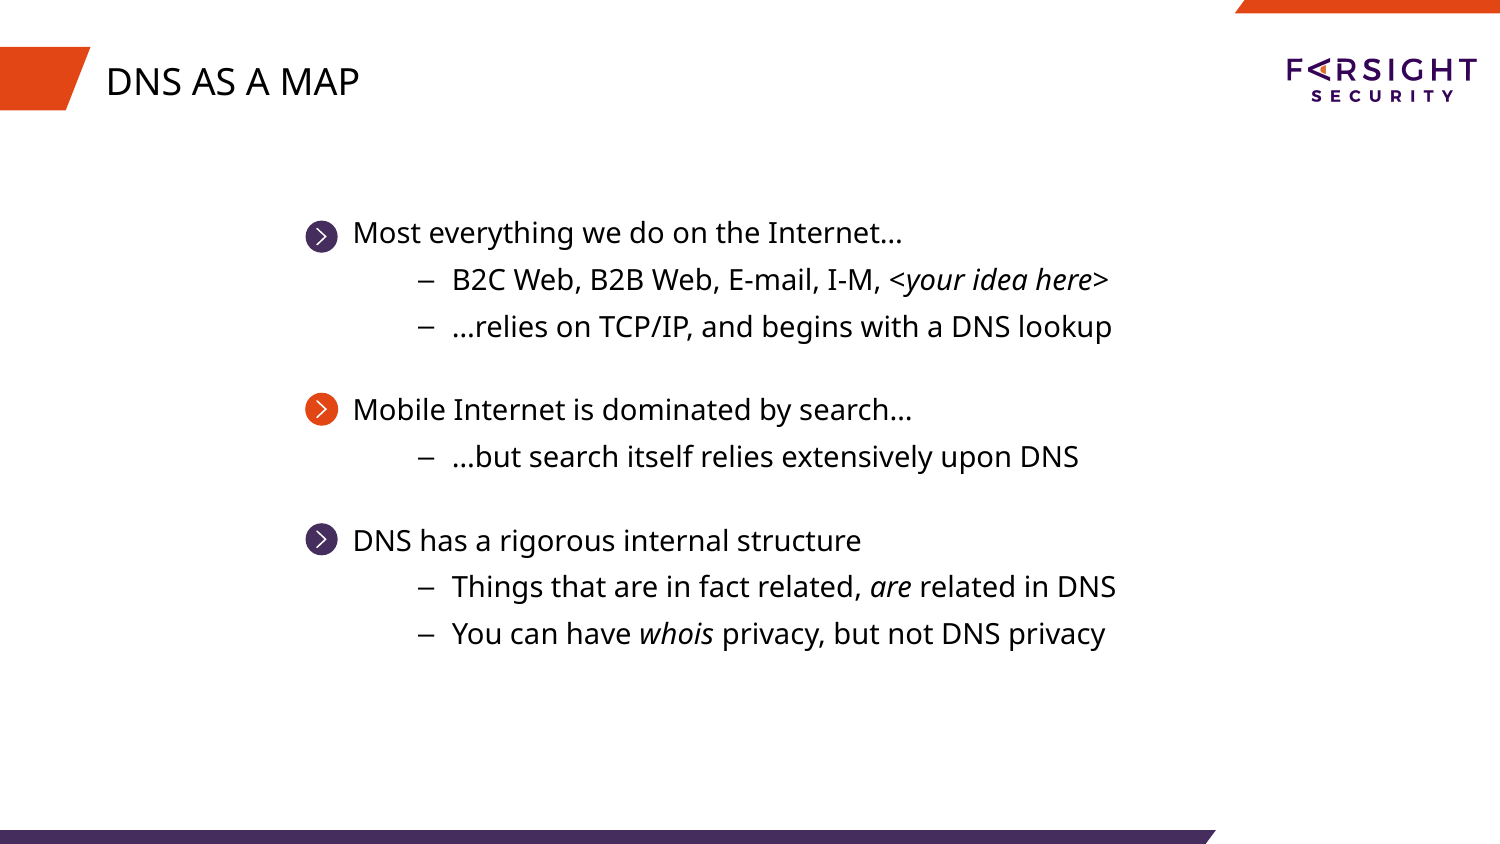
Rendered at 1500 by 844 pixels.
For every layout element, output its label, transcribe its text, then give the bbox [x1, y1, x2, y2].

list Most everything we do on the Internet… B2C Web, B2B Web, E-mail, I-M, <your idea here> …relies on TCP/IP, and begins with a DNS lookup Mobile Internet is dominated by search… …but search itself relies extensively upon DNS DNS has a rigorous internal structure Things that are in fact related, are related in DNS You can have whois privacy, but not DNS privacy [314, 207, 1500, 844]
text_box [305, 220, 338, 253]
title DNS AS A MAP [90, 46, 1255, 114]
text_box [304, 392, 339, 426]
picture [1254, 29, 1500, 131]
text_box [305, 522, 338, 556]
